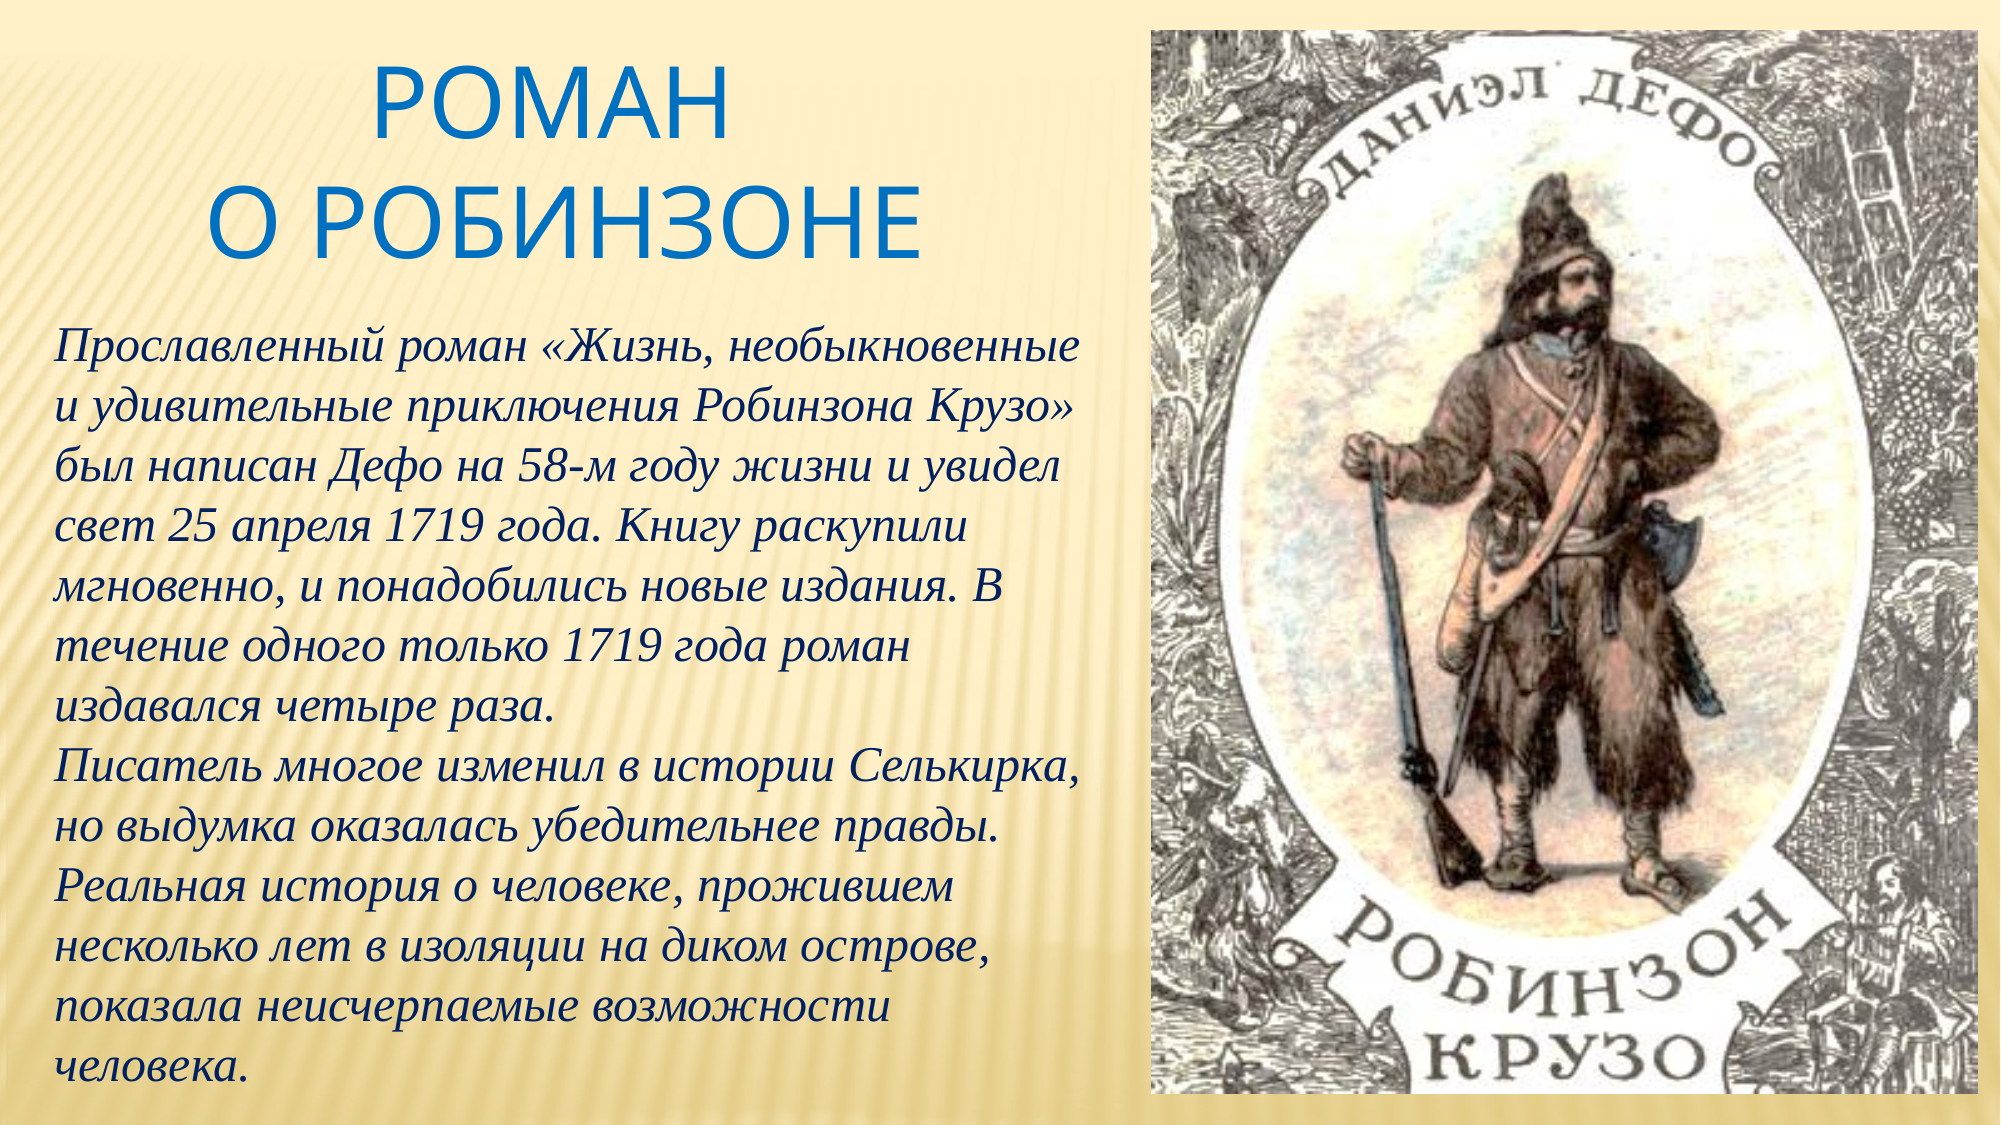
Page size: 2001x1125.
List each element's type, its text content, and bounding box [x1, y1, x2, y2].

text_box РОМАН О РОБИНЗОНЕ [59, 30, 1071, 286]
text_box Прославленный роман «Жизнь, необыкновенные и удивительные приключения Робинзона Крузо» был написан Дефо на 58-м году жизни и увидел свет 25 апреля 1719 года. Книгу раскупили мгновенно, и понадобились новые издания. В течение одного только 1719 года роман издавался четыре раза. Писатель многое изменил в истории Селькирка, но выдумка оказалась убедительнее правды. Реальная история о человеке, прожившем несколько лет в изоляции на диком острове, показала неисчерпаемые возможности человека. [40, 304, 1110, 1099]
picture [1151, 30, 1978, 1095]
